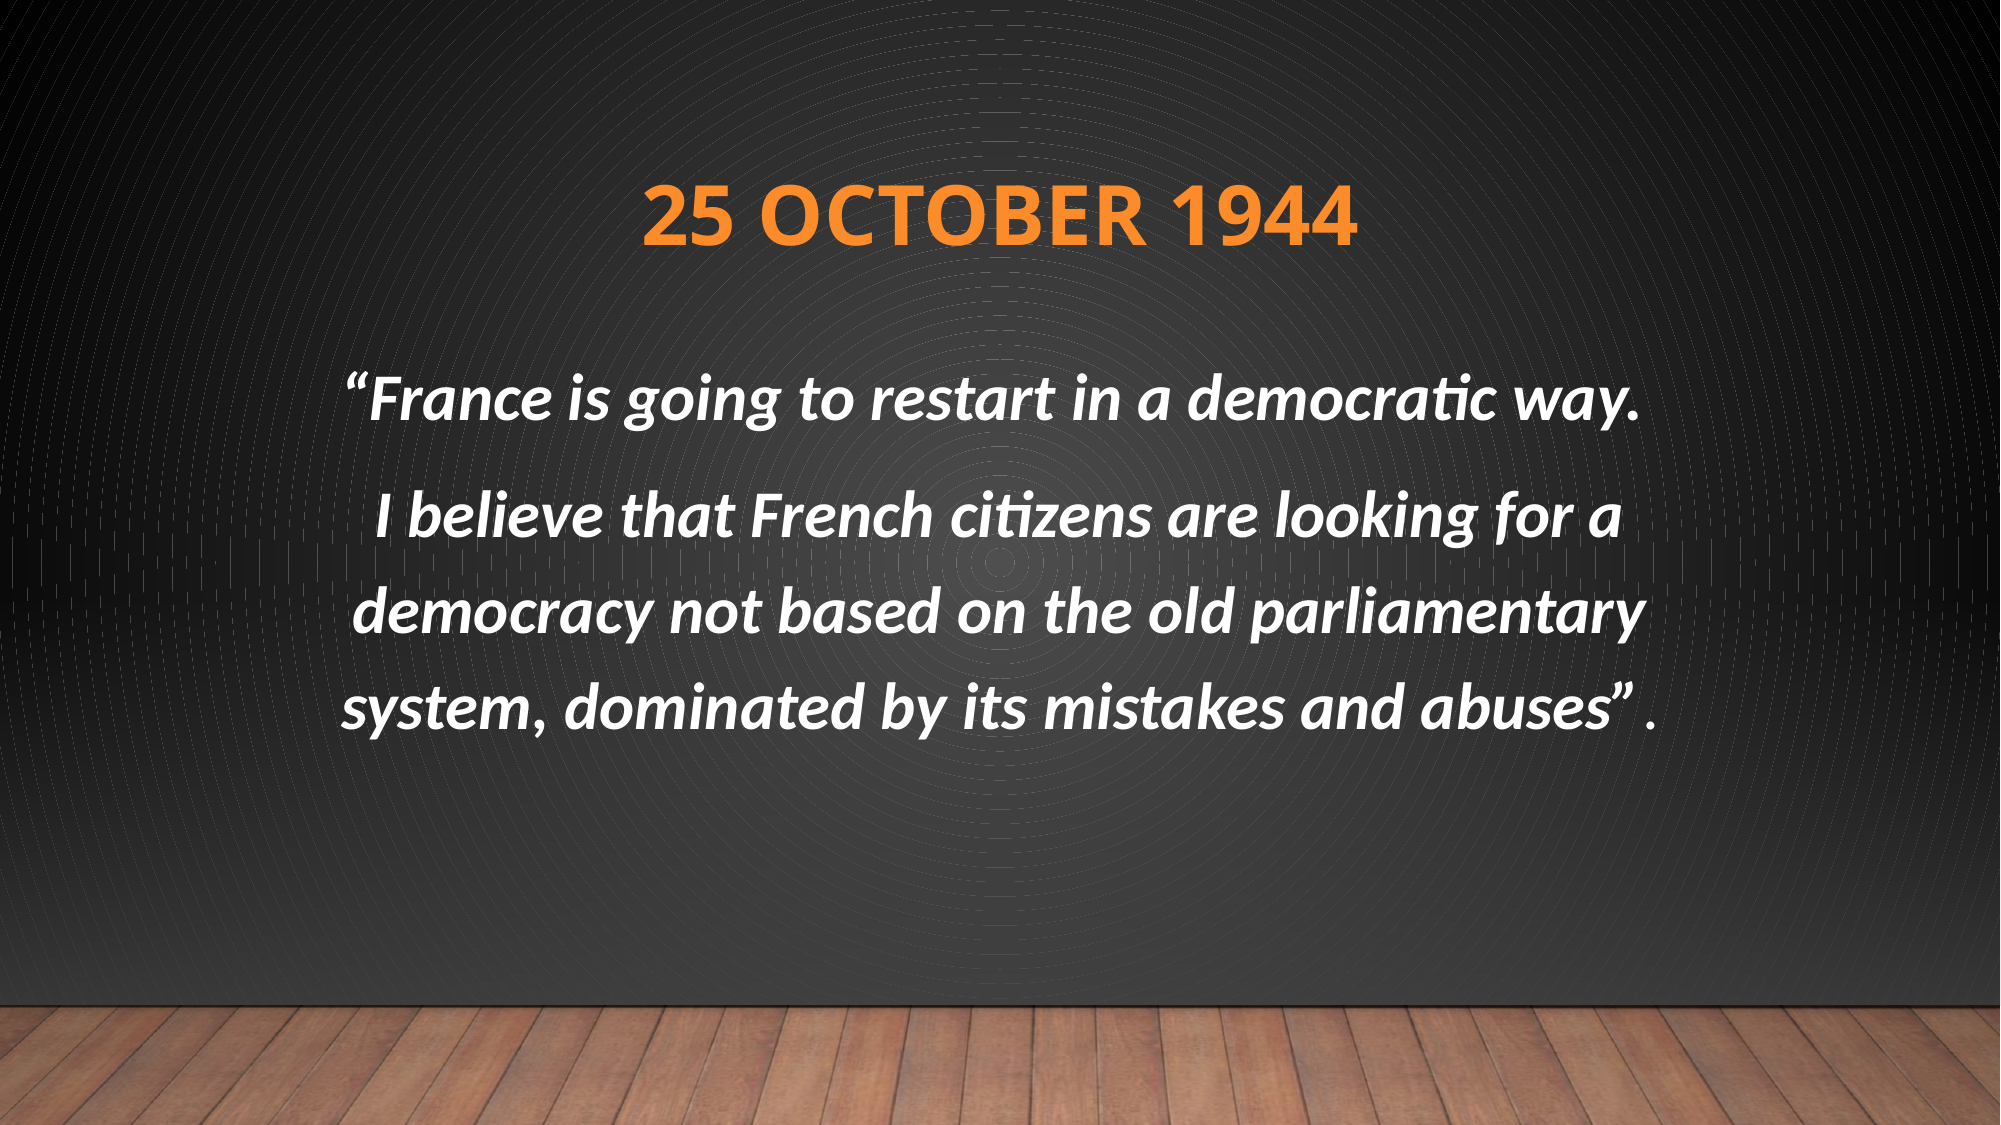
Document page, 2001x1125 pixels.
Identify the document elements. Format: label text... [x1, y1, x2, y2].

title 25 OCTOBER 1944 [238, 131, 1763, 305]
list “France is going to restart in a democratic way. I believe that French citizens are looking for a democracy not based on the old parliamentary system, dominated by its mistakes and abuses”. [238, 330, 1763, 897]
picture [0, 1005, 2000, 1125]
